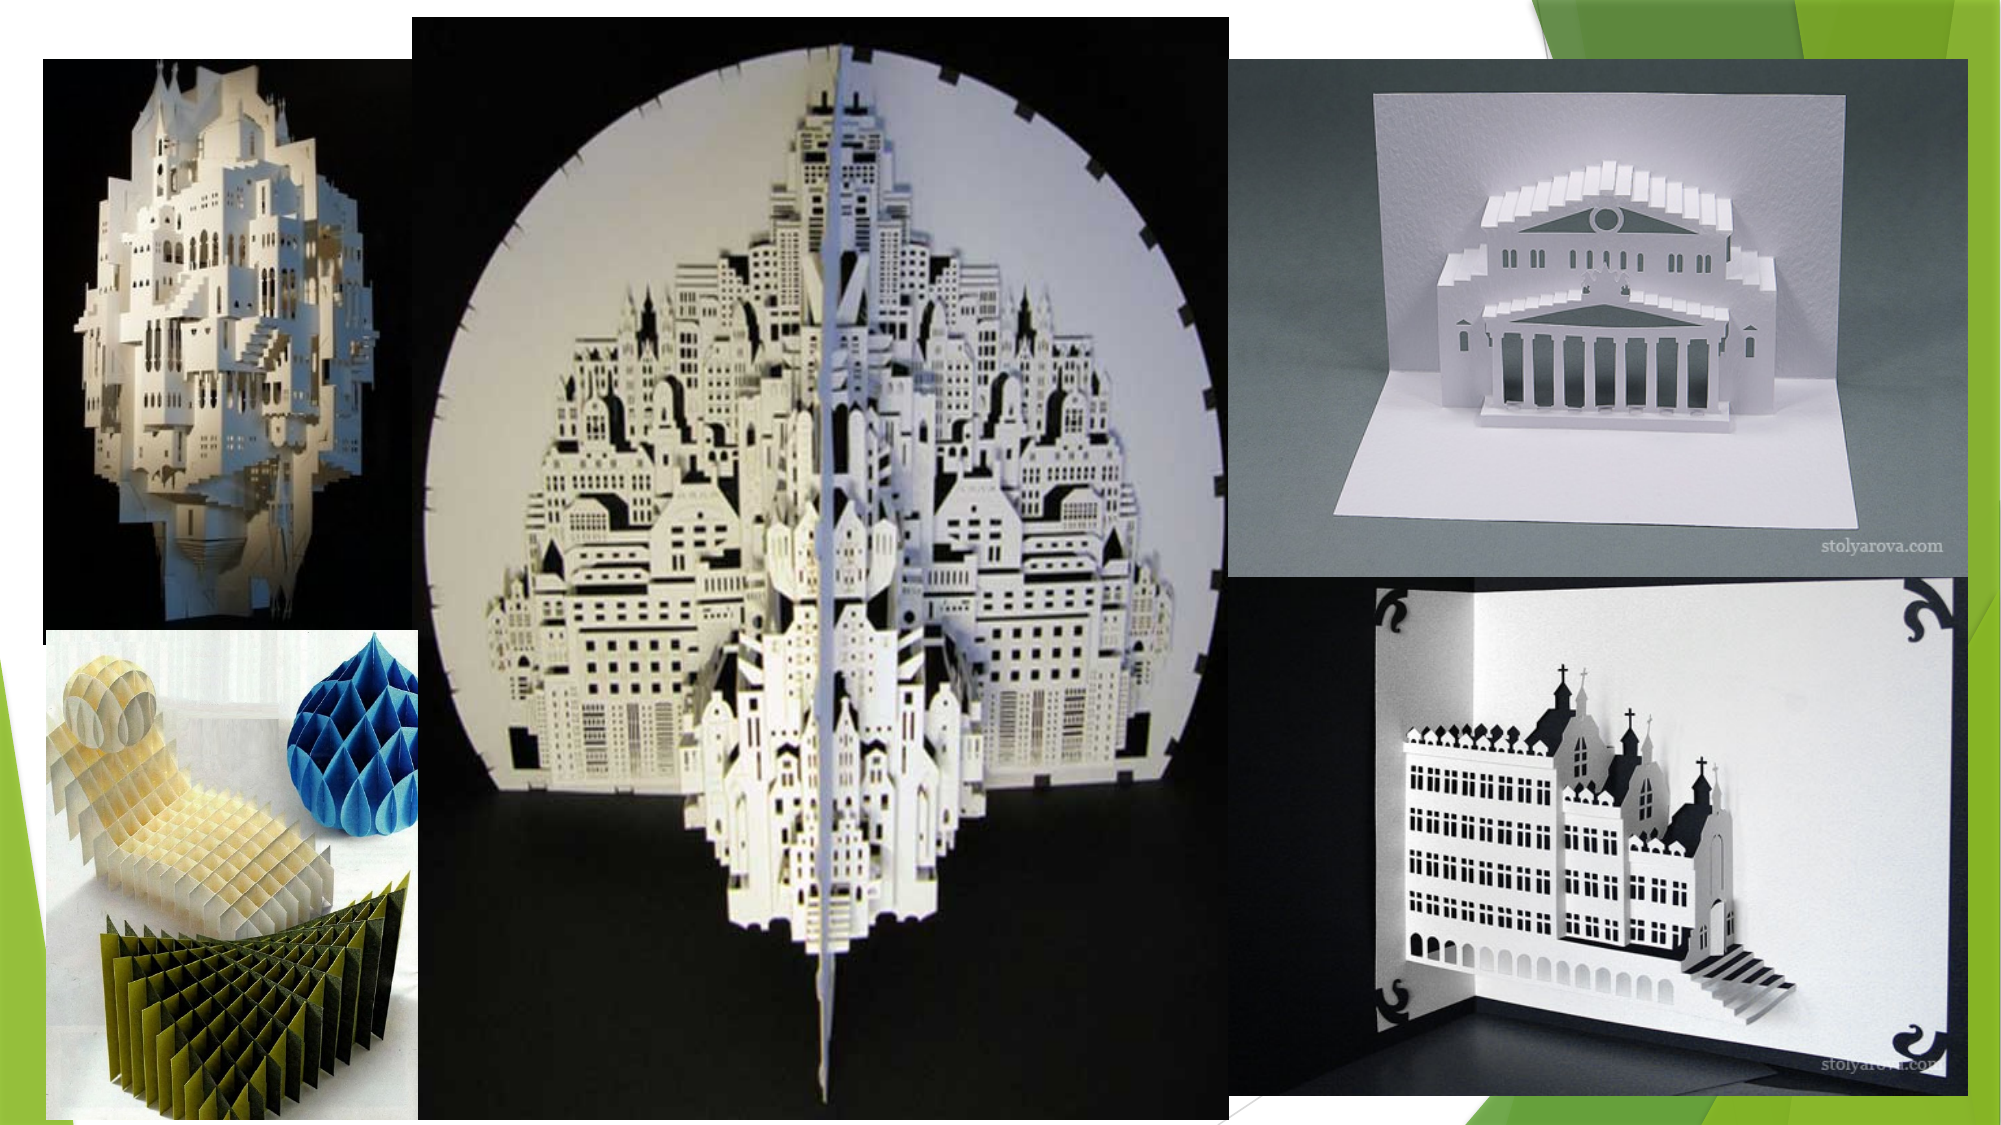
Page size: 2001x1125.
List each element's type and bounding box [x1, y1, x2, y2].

list [42, 59, 406, 633]
picture [46, 16, 1968, 1121]
